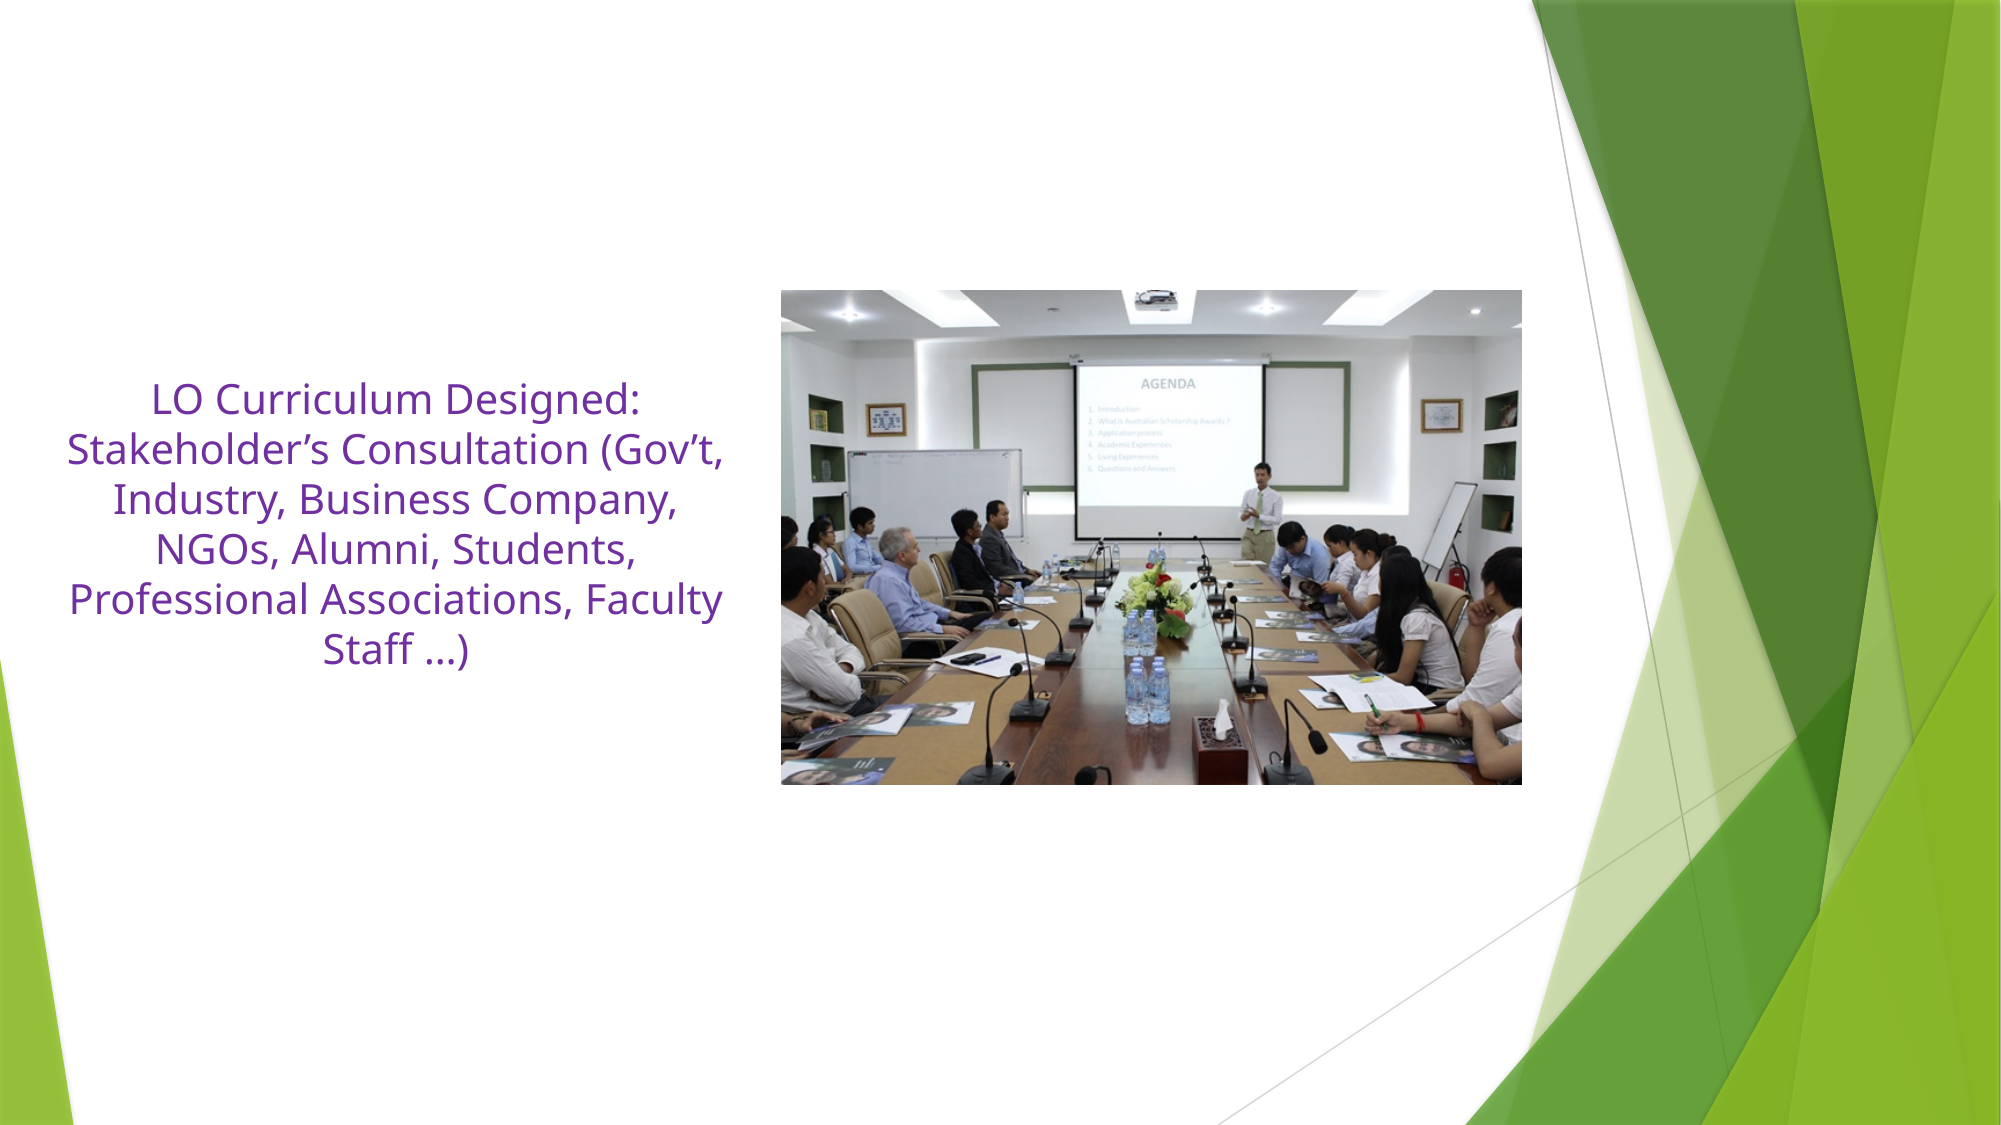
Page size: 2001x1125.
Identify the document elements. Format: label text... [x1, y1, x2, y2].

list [780, 290, 1522, 786]
title LO Curriculum Designed: Stakeholder’s Consultation (Gov’t, Industry, Business Company, NGOs, Alumni, Students, Professional Associations, Faculty Staff …) [48, 245, 744, 881]
